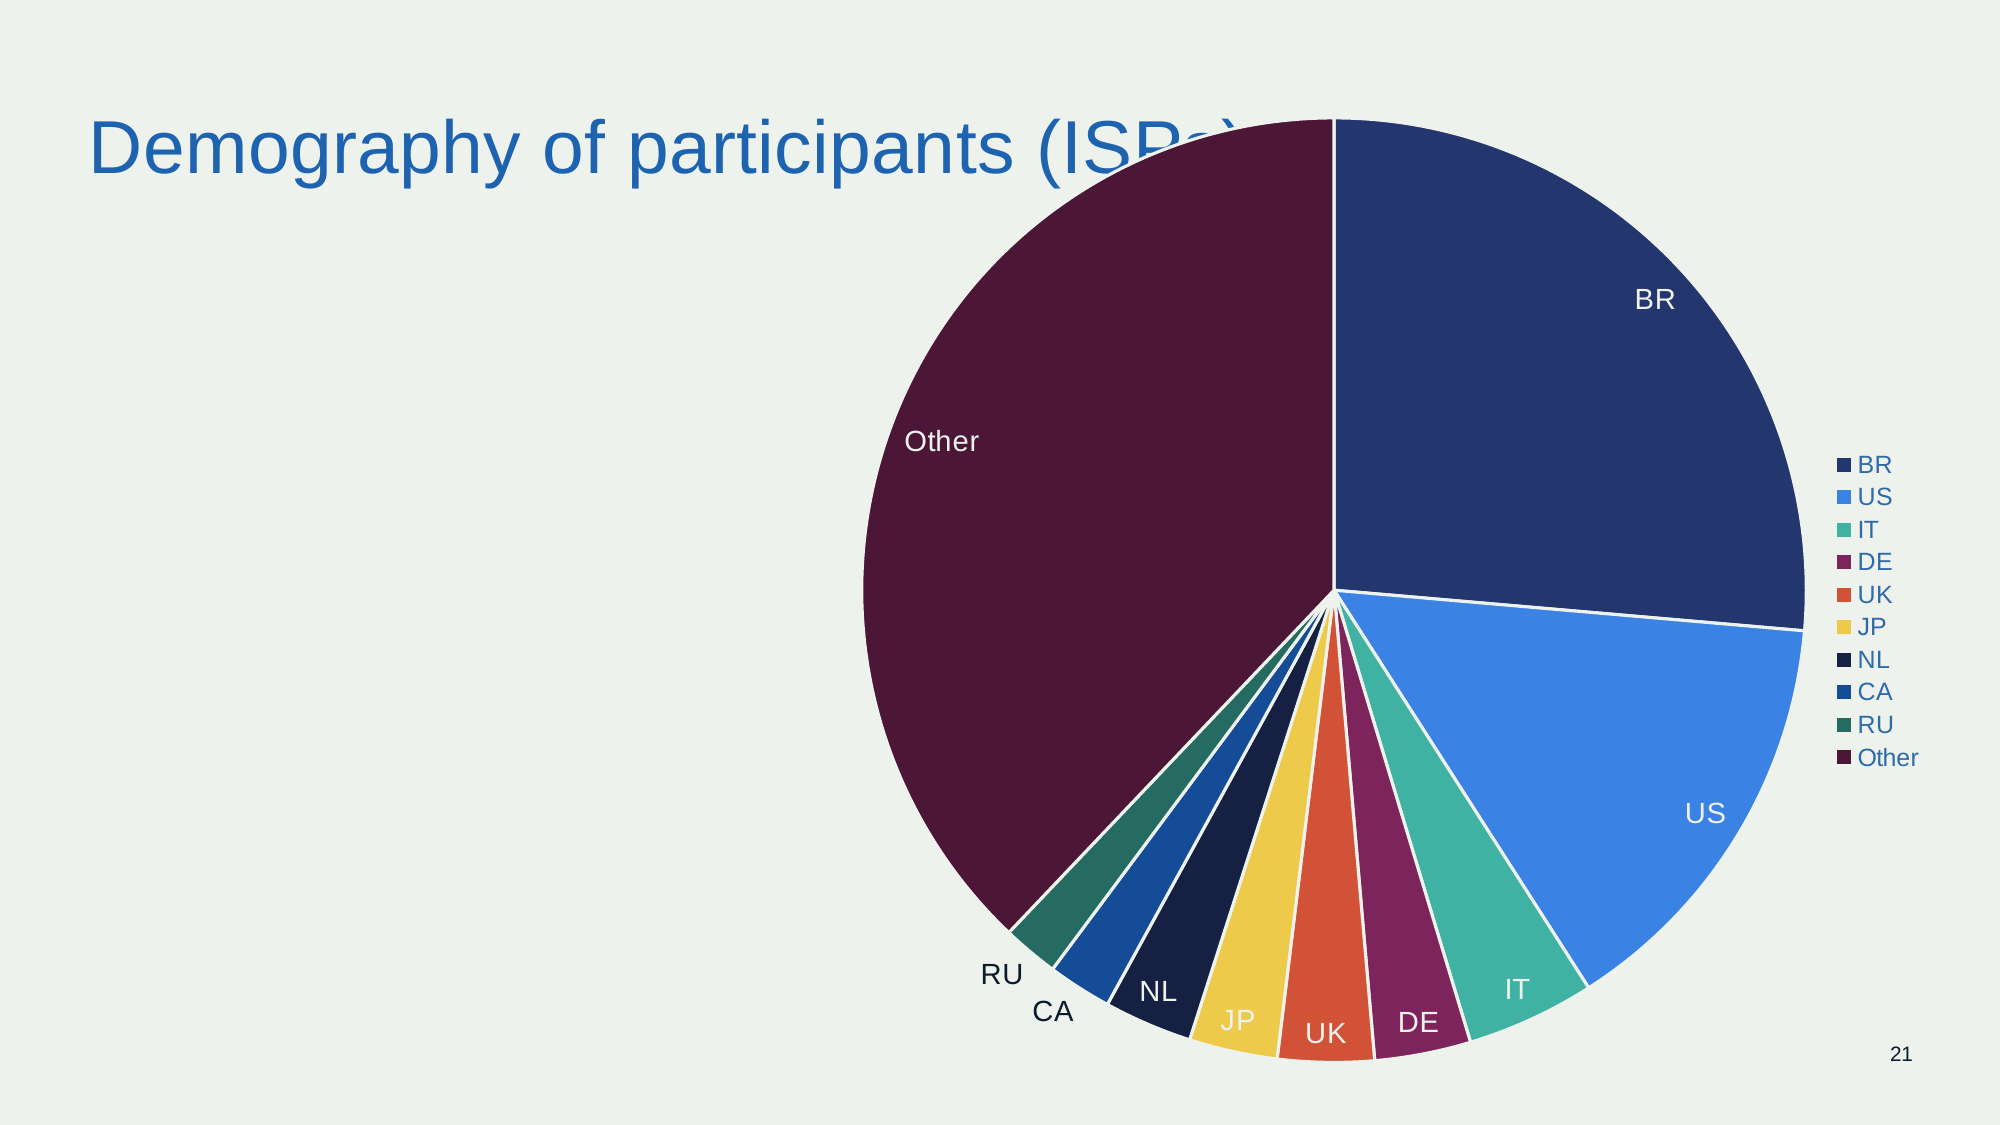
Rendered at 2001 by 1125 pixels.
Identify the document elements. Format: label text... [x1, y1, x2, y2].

chart [680, 93, 1940, 1125]
title Demography of participants (ISPs) [88, 93, 680, 182]
